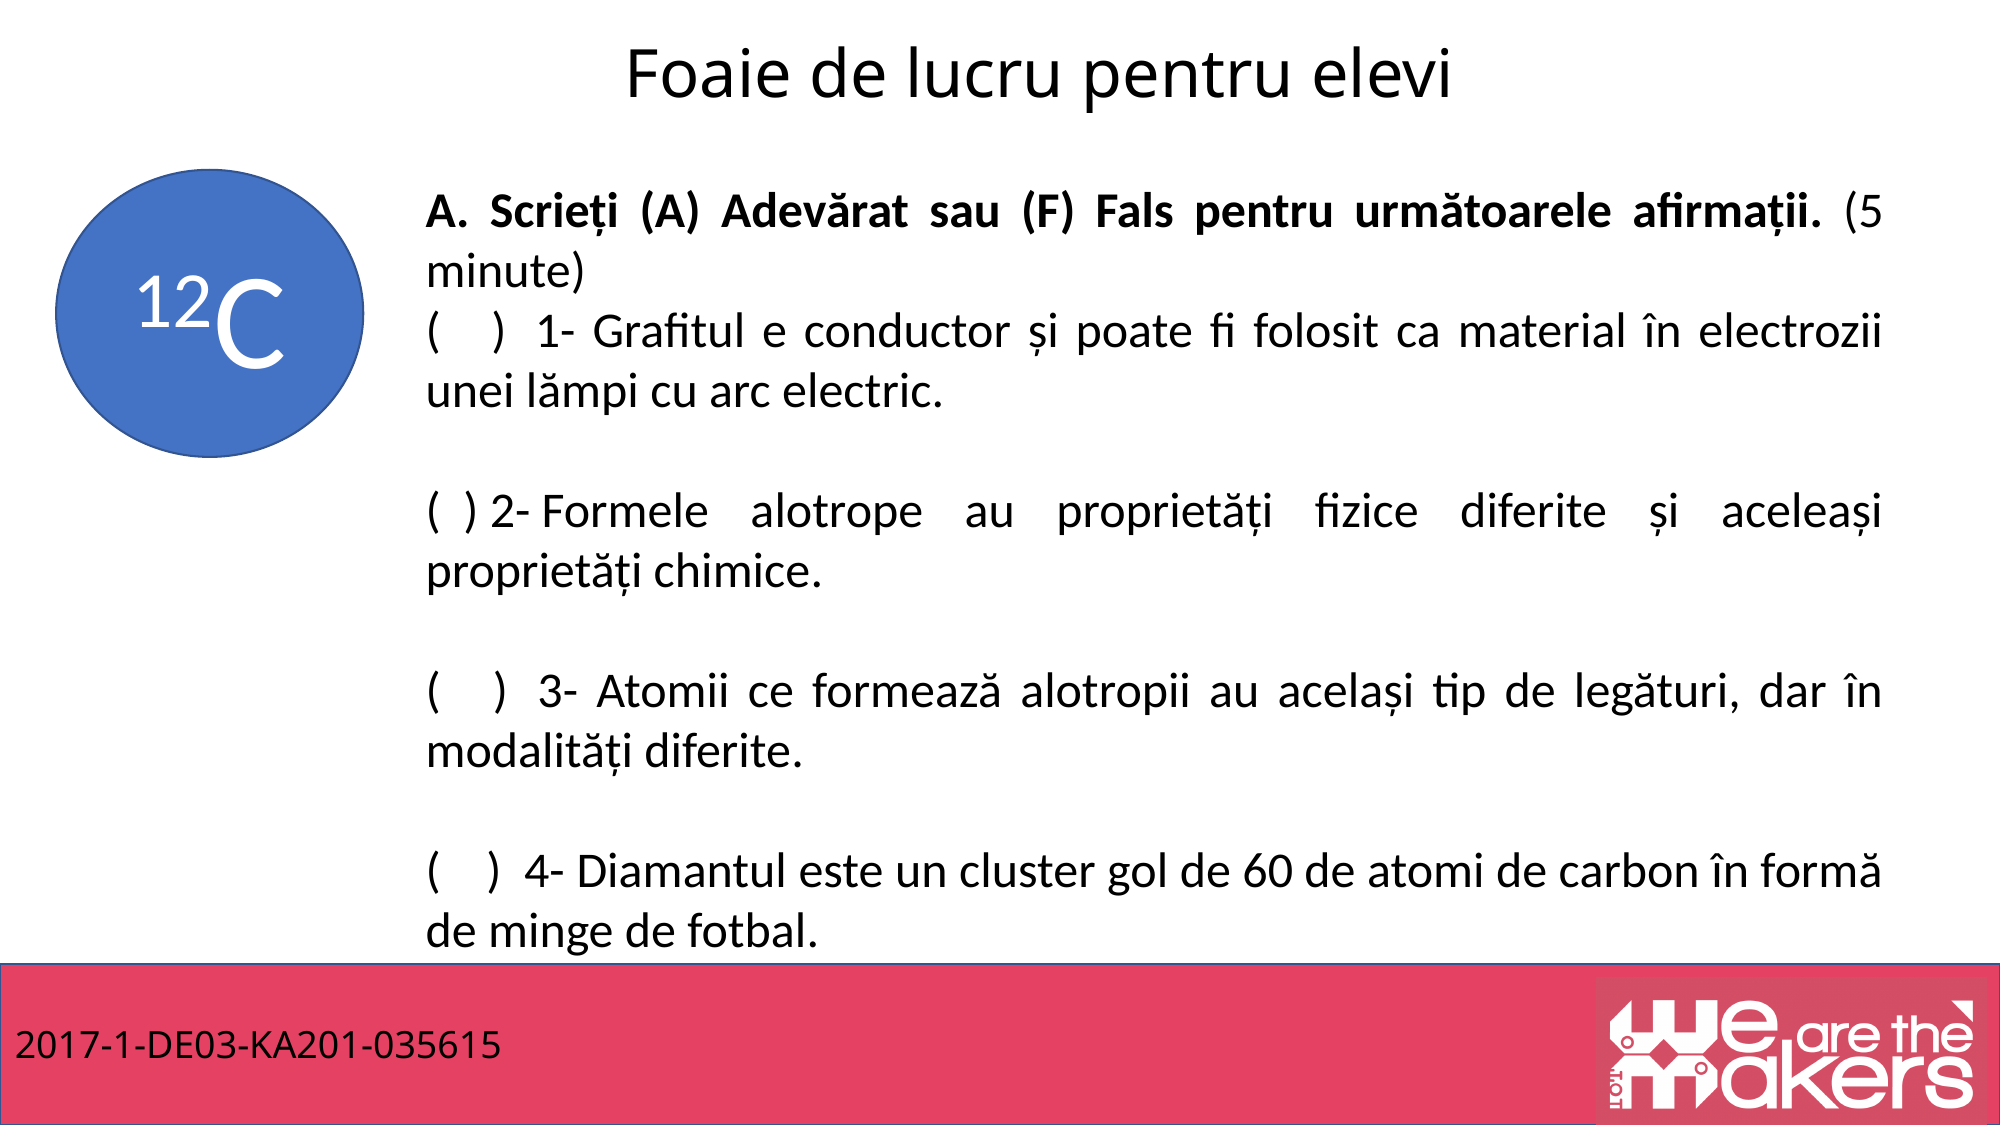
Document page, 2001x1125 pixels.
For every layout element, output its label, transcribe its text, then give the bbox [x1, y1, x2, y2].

text_box A. Scrieți (A) Adevărat sau (F) Fals pentru următoarele afirmații. (5 minute) ( ) 1- Grafitul e conductor și poate fi folosit ca material în electrozii unei lămpi cu arc electric. ( ) 2- Formele alotrope au proprietăți fizice diferite și aceleași proprietăți chimice. ( ) 3- Atomii ce formează alotropii au același tip de legături, dar în modalități diferite. ( ) 4- Diamantul este un cluster gol de 60 de atomi de carbon în formă de minge de fotbal. [410, 169, 1899, 965]
text_box Foaie de lucru pentru elevi [609, 23, 1470, 119]
text_box [0, 963, 2000, 1125]
text_box 2017-1-DE03-KA201-035615 [0, 1013, 581, 1074]
text_box 12C [55, 168, 365, 458]
picture [1596, 977, 1987, 1125]
